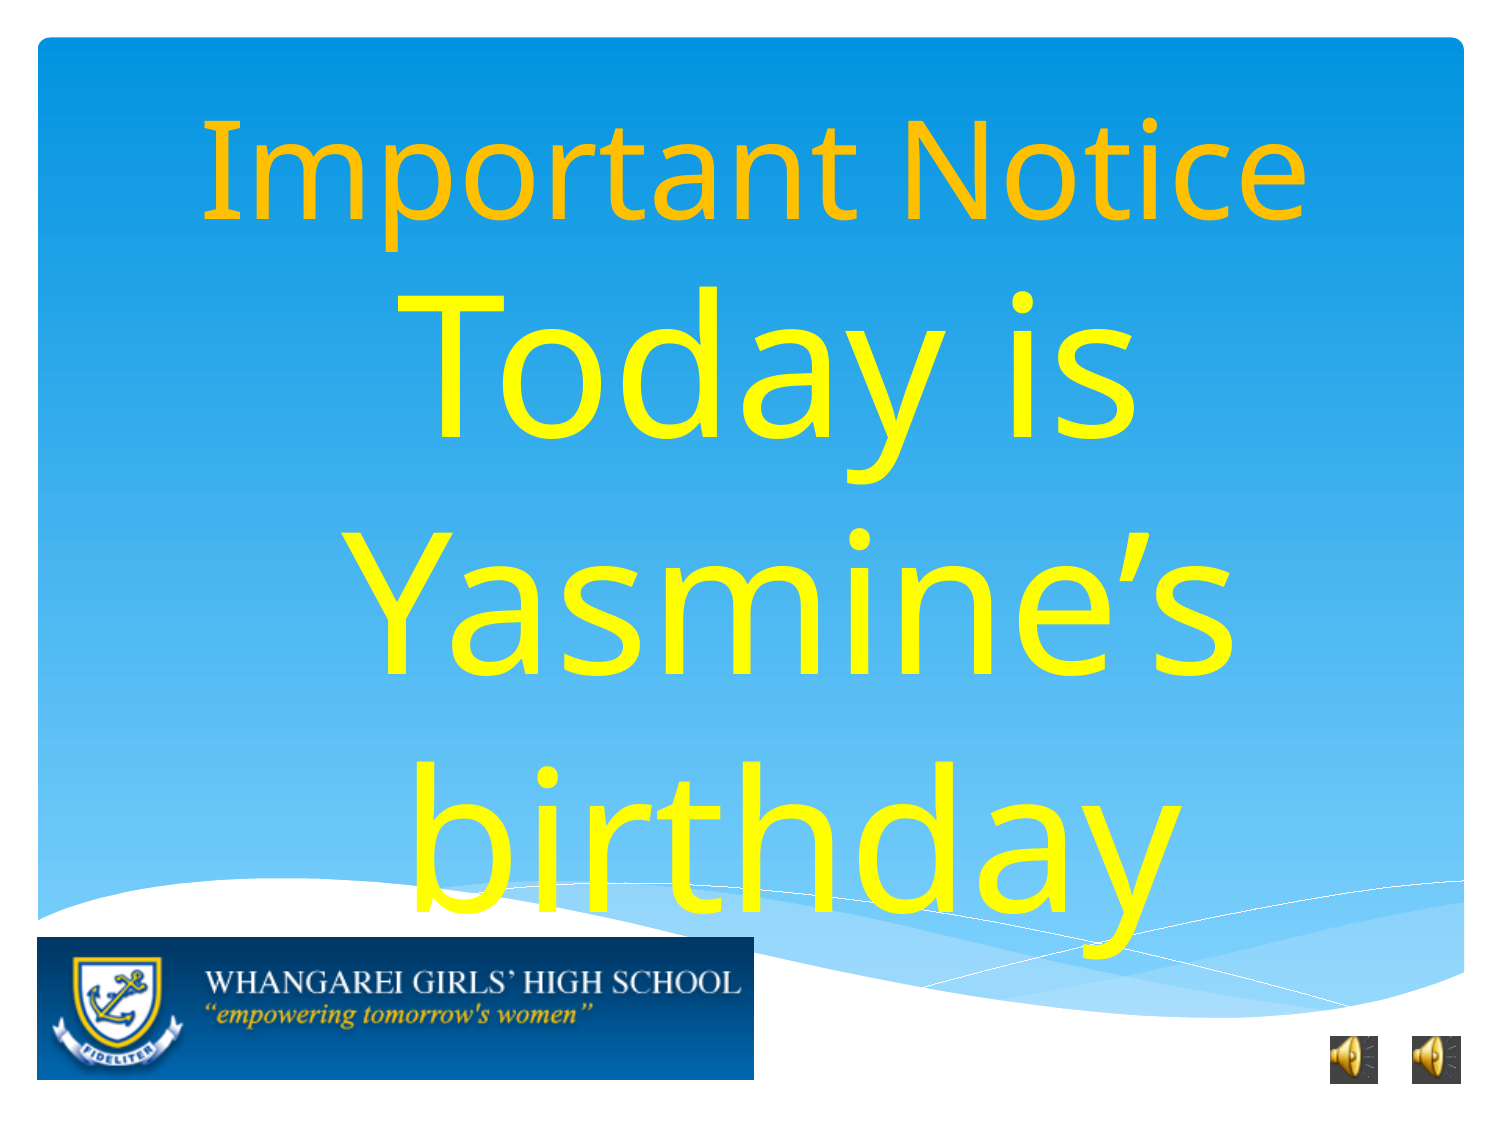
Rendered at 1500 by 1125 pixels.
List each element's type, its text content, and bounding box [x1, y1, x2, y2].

picture [1328, 1034, 1380, 1086]
picture [37, 937, 754, 1080]
text_box Today is Yasmine’s birthday [149, 231, 1391, 963]
text_box Important Notice [149, 37, 1362, 255]
picture [1411, 1034, 1462, 1086]
